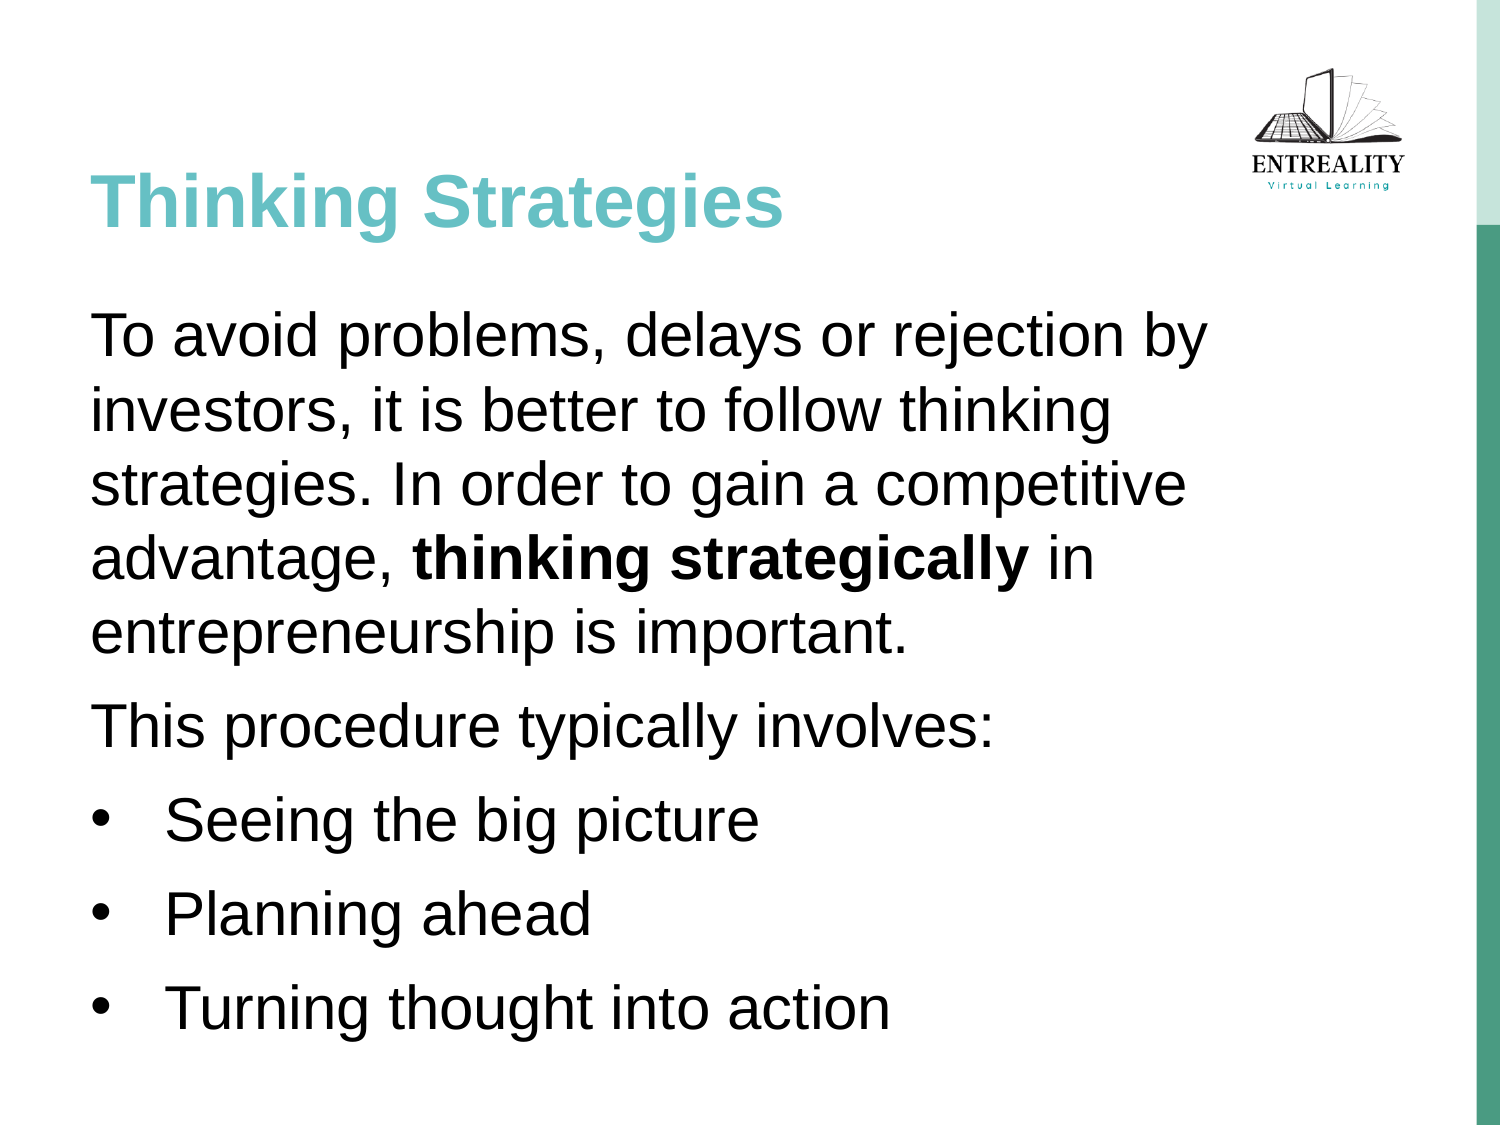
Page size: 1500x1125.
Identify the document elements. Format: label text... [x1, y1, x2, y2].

list To avoid problems, delays or rejection by investors, it is better to follow thinking strategies. In order to gain a competitive advantage, thinking strategically in entrepreneurship is important. This procedure typically involves: Seeing the big picture Planning ahead Turning thought into action [75, 287, 1325, 1054]
title Thinking Strategies [75, 25, 1025, 250]
picture [1198, 0, 1458, 259]
